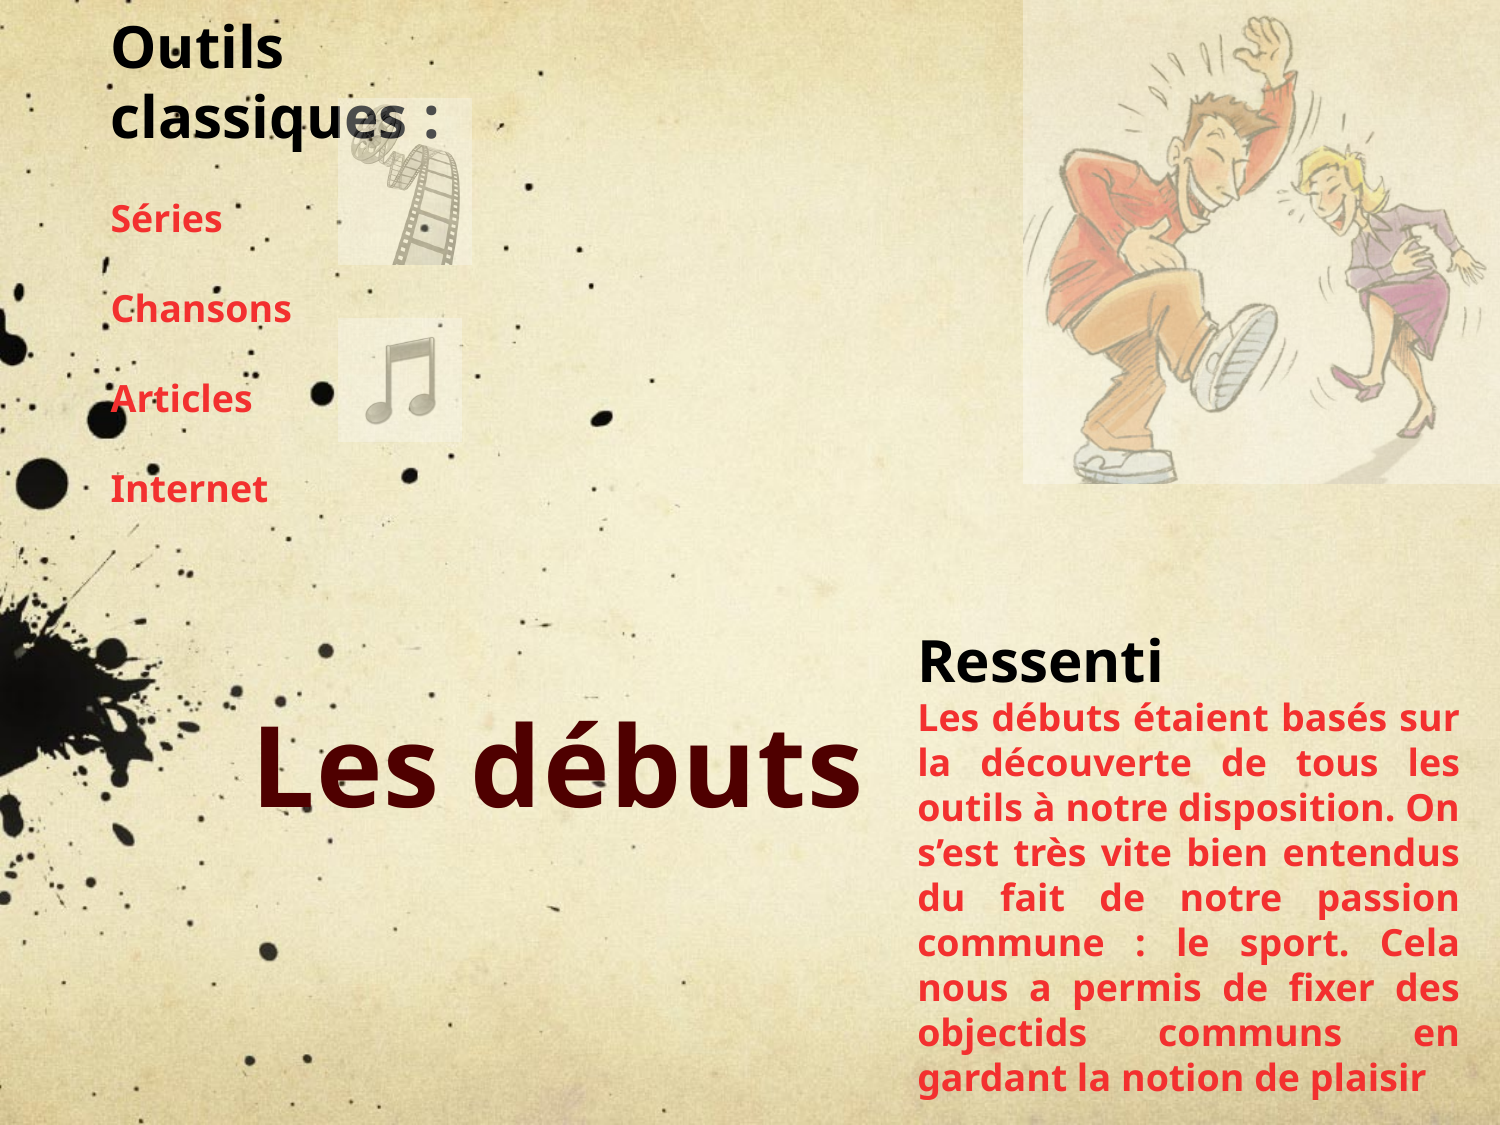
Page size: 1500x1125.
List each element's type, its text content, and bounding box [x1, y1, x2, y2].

text_box Ressenti Les débuts étaient basés sur la découverte de tous les outils à notre disposition. On s’est très vite bien entendus du fait de notre passion commune : le sport. Cela nous a permis de fixer des objectids communs en gardant la notion de plaisir [902, 617, 1476, 1125]
text_box Outils classiques : Séries Chansons Articles Internet [95, 2, 581, 563]
text_box Les débuts [236, 687, 880, 838]
picture [0, 0, 1500, 1125]
